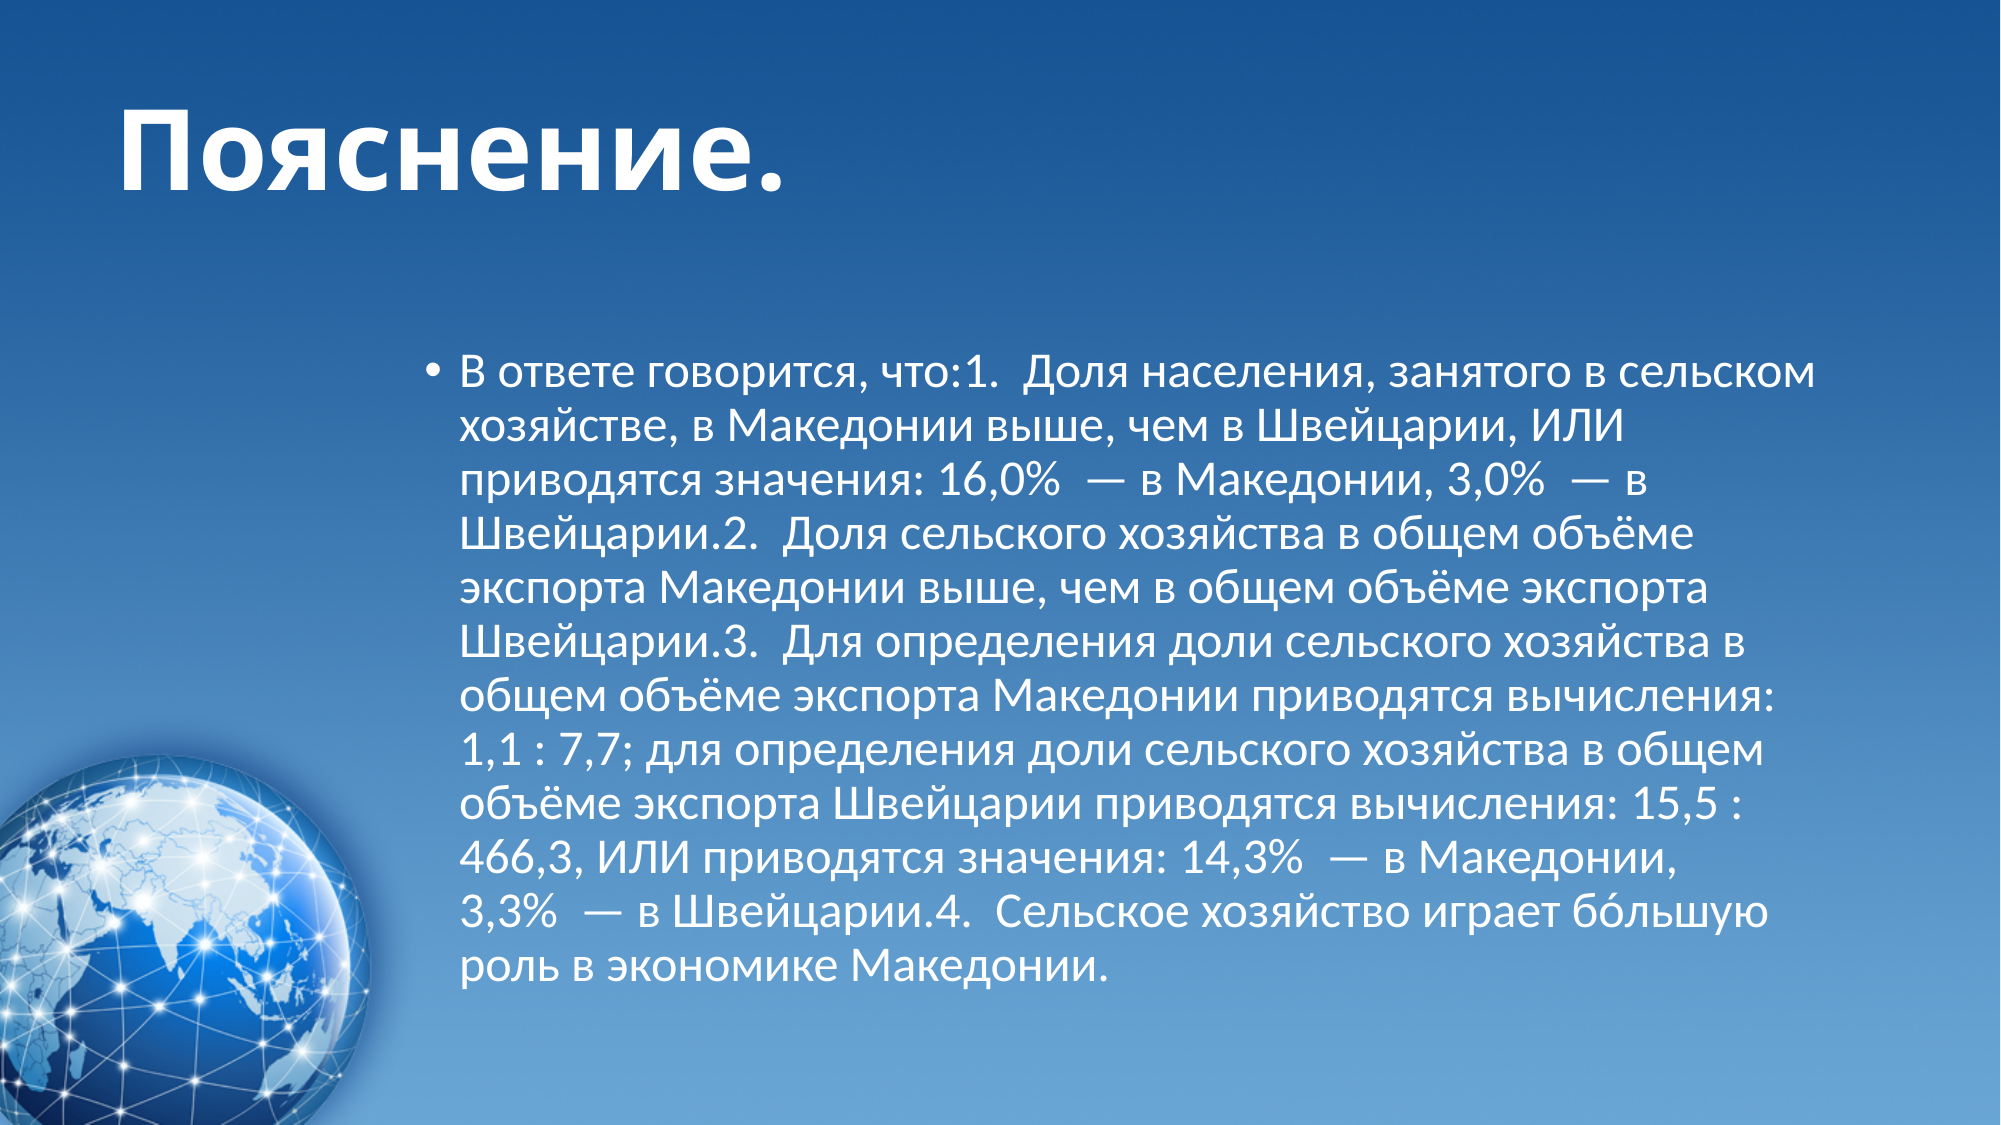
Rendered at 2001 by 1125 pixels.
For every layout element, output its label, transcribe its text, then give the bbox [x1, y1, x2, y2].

title Пояснение. [99, 45, 1863, 264]
list В ответе говорится, что:1. Доля населения, занятого в сельском хозяйстве, в Македонии выше, чем в Швейцарии, ИЛИ приводятся значения: 16,0% — в Македонии, 3,0% — в Швейцарии.2. Доля сельского хозяйства в общем объёме экспорта Македонии выше, чем в общем объёме экспорта Швейцарии.3. Для определения доли сельского хозяйства в общем объёме экспорта Македонии приводятся вычисления: 1,1 : 7,7; для определения доли сельского хозяйства в общем объёме экспорта Швейцарии приводятся вычисления: 15,5 : 466,3, ИЛИ приводятся значения: 14,3% — в Македонии, 3,3% — в Швейцарии.4. Сельское хозяйство играет бóльшую роль в экономике Македонии. [409, 337, 1863, 1014]
picture [0, 0, 2001, 1125]
